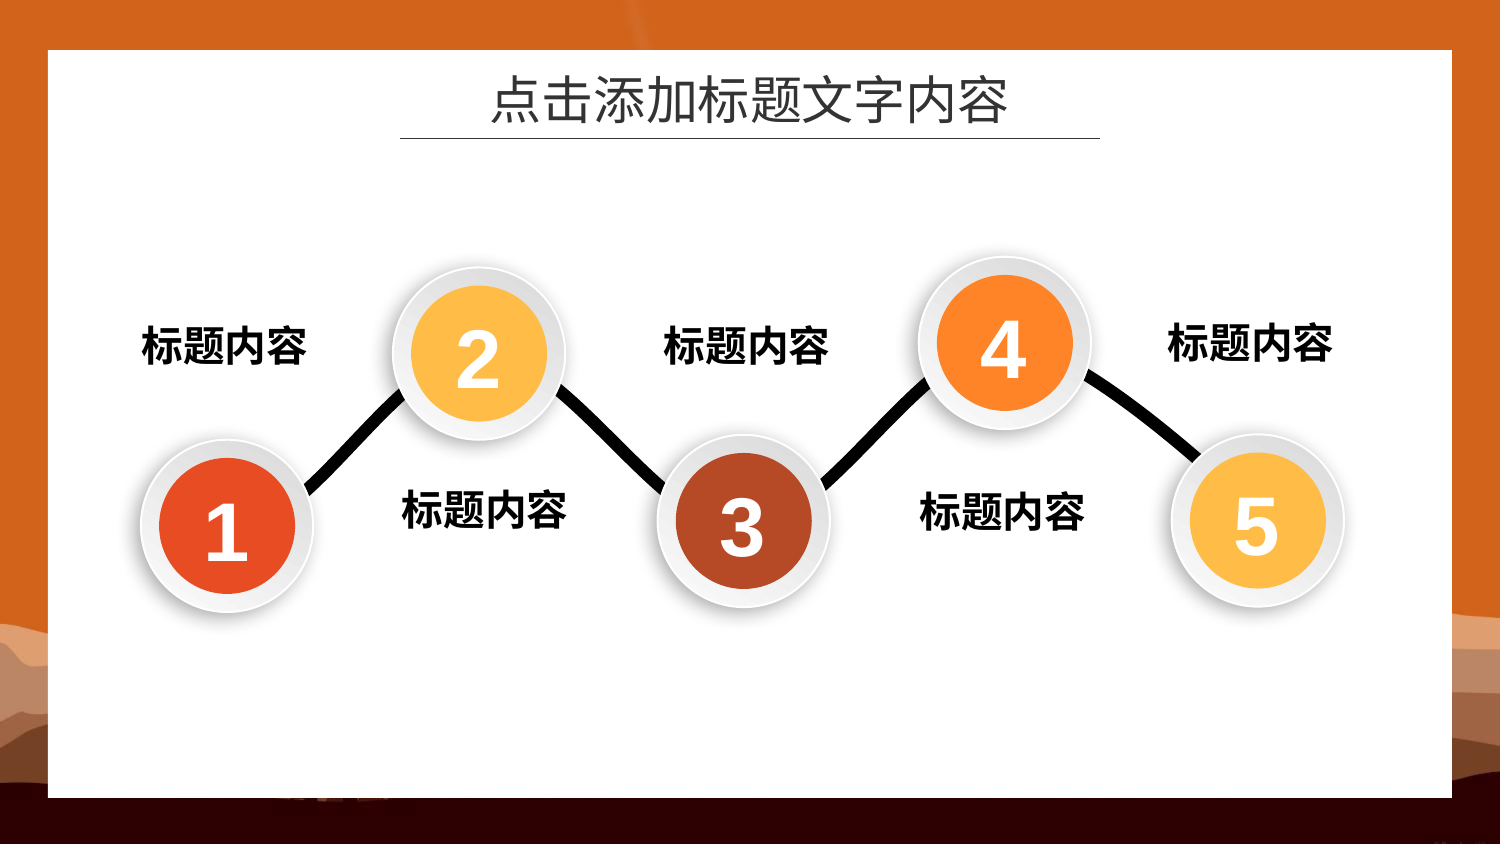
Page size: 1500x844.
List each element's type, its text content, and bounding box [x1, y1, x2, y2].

text_box 标题内容 [856, 478, 1151, 544]
text_box 点击添加标题文字内容 [472, 60, 1028, 138]
picture [0, 0, 1500, 844]
text_box 标题内容 [337, 476, 632, 542]
text_box 标题内容 [1104, 308, 1399, 374]
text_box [140, 439, 314, 612]
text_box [1171, 434, 1345, 607]
text_box 标题内容 [600, 311, 894, 377]
text_box [830, 379, 1171, 522]
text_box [918, 256, 1092, 430]
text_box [657, 434, 830, 608]
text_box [392, 267, 566, 440]
text_box [314, 396, 652, 527]
text_box 标题内容 [78, 312, 372, 378]
